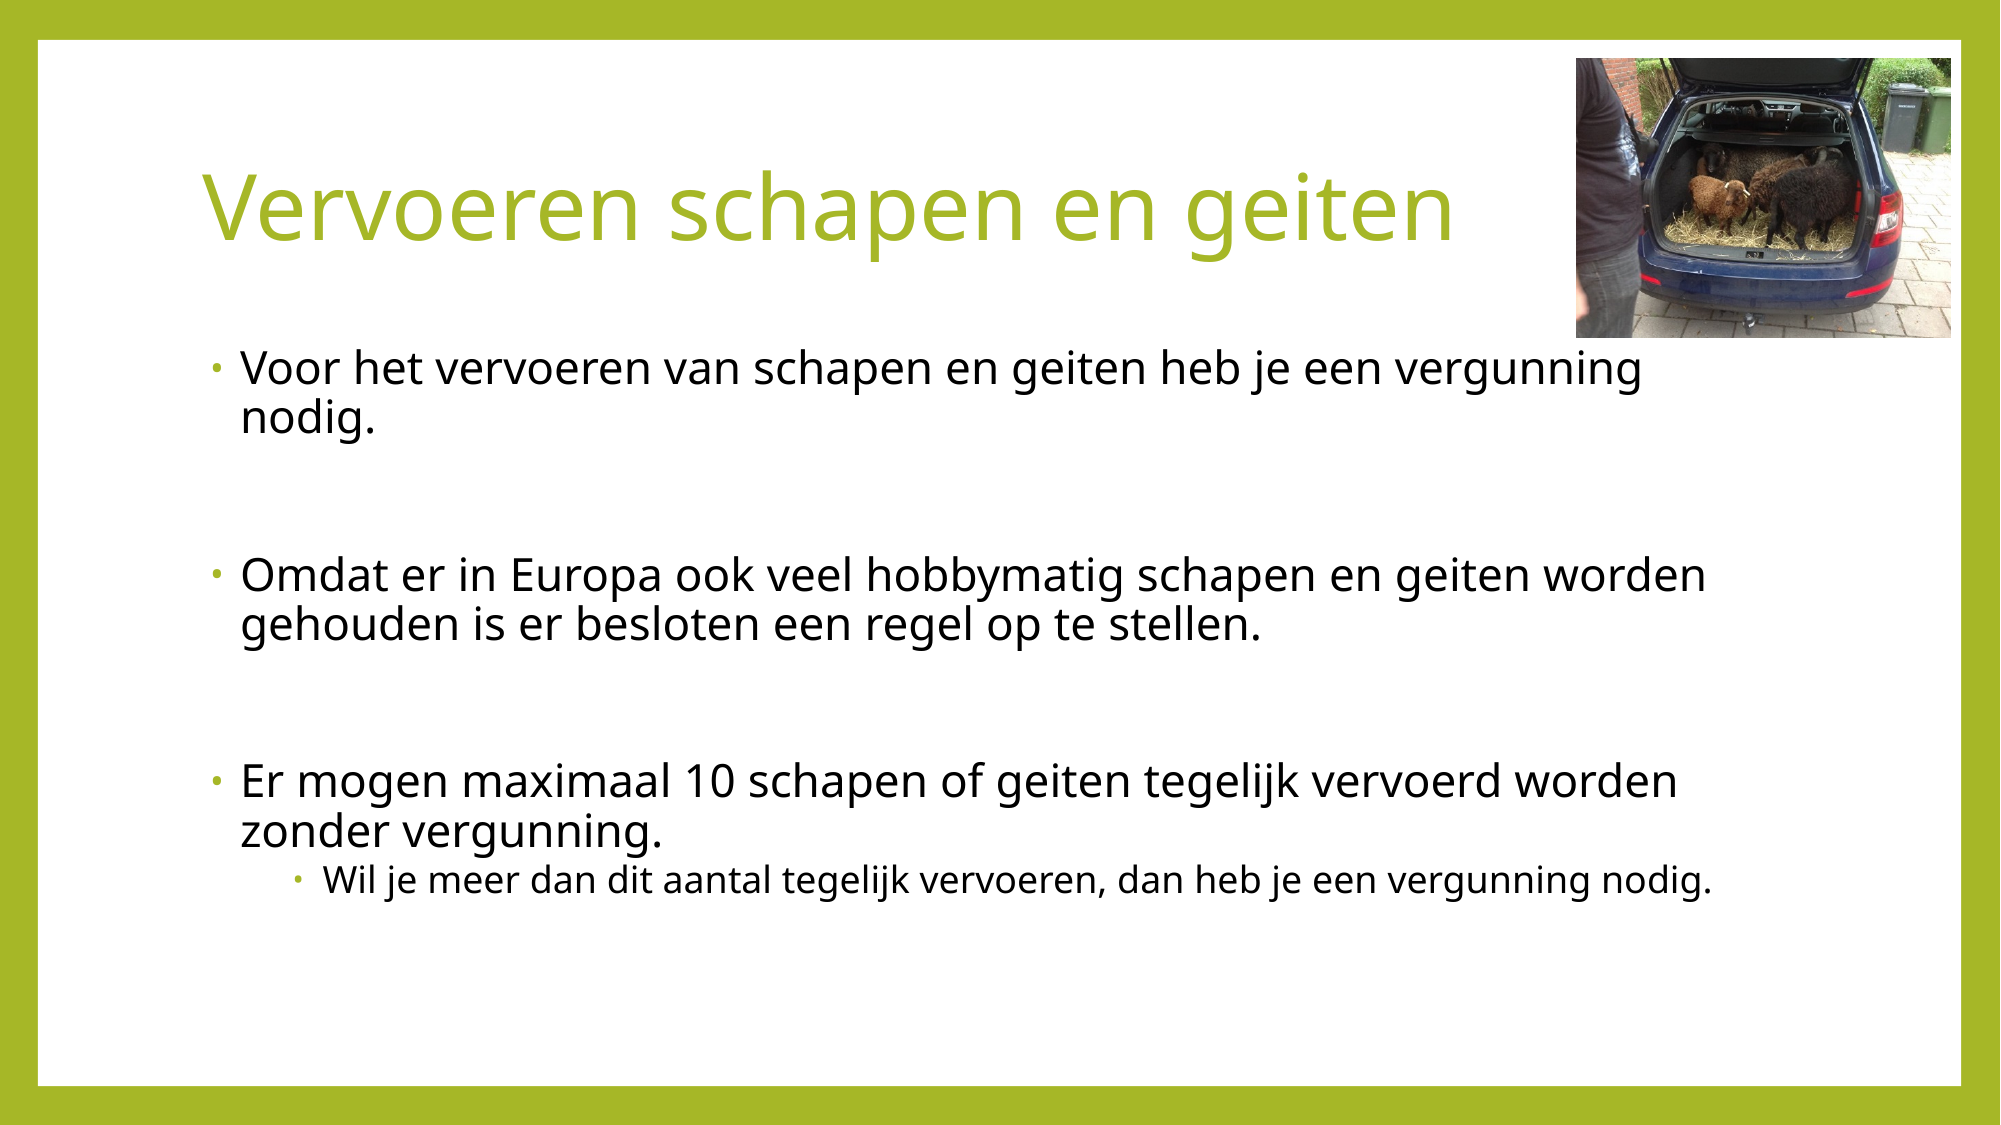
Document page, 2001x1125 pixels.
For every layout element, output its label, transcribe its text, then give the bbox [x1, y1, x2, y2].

title Vervoeren schapen en geiten [187, 99, 1570, 323]
picture [1576, 57, 1951, 338]
list Voor het vervoeren van schapen en geiten heb je een vergunning nodig. Omdat er in Europa ook veel hobbymatig schapen en geiten worden gehouden is er besloten een regel op te stellen. Er mogen maximaal 10 schapen of geiten tegelijk vervoerd worden zonder vergunning. Wil je meer dan dit aantal tegelijk vervoeren, dan heb je een vergunning nodig. [187, 337, 1808, 1000]
